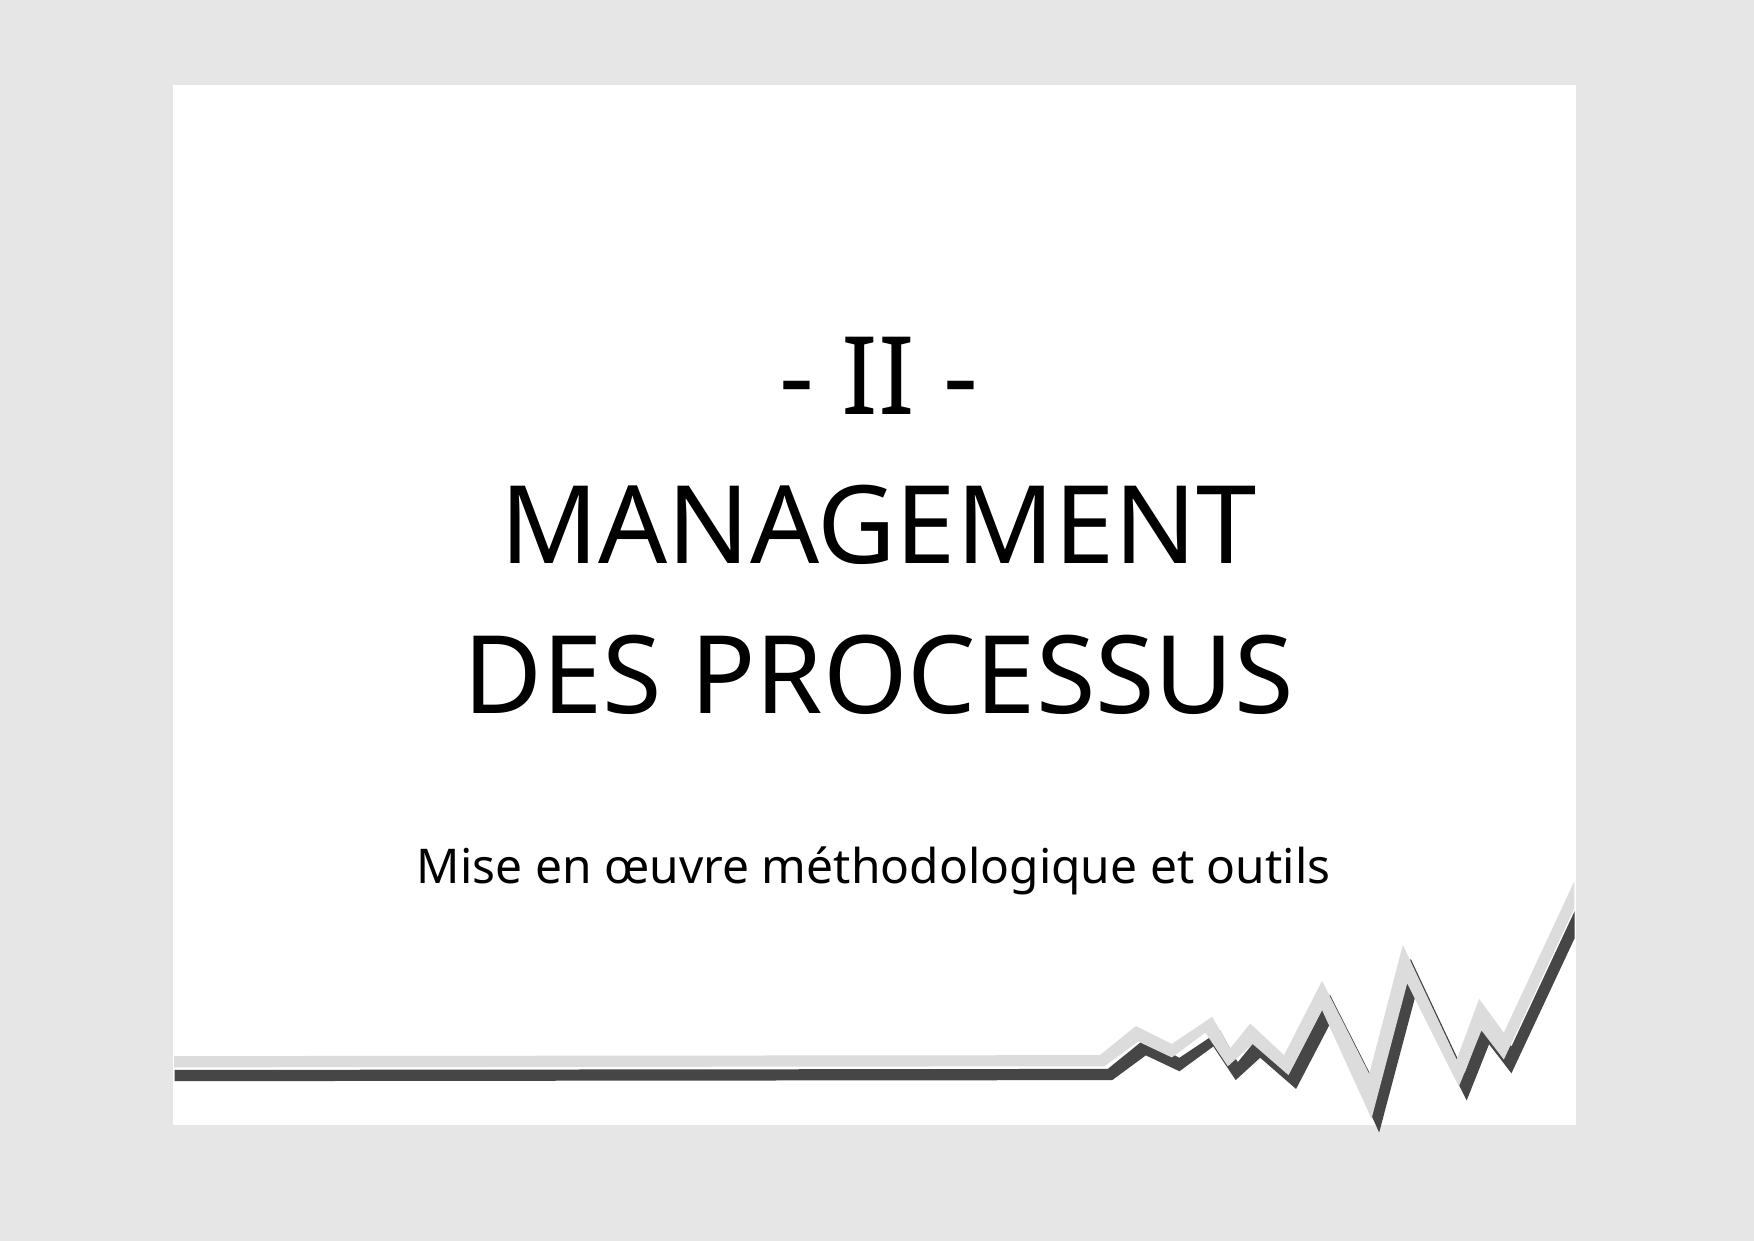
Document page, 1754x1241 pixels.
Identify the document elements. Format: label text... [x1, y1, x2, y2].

text_box Mise en œuvre méthodologique et outils [173, 827, 1576, 894]
text_box [1459, 911, 1575, 1101]
text_box [173, 85, 1575, 827]
text_box [173, 894, 1567, 1124]
text_box [1382, 940, 1575, 1124]
text_box [174, 894, 1575, 1119]
text_box [174, 1013, 1329, 1089]
text_box - II - MANAGEMENT DES PROCESSUS [182, 286, 1576, 735]
text_box [1372, 985, 1415, 1133]
